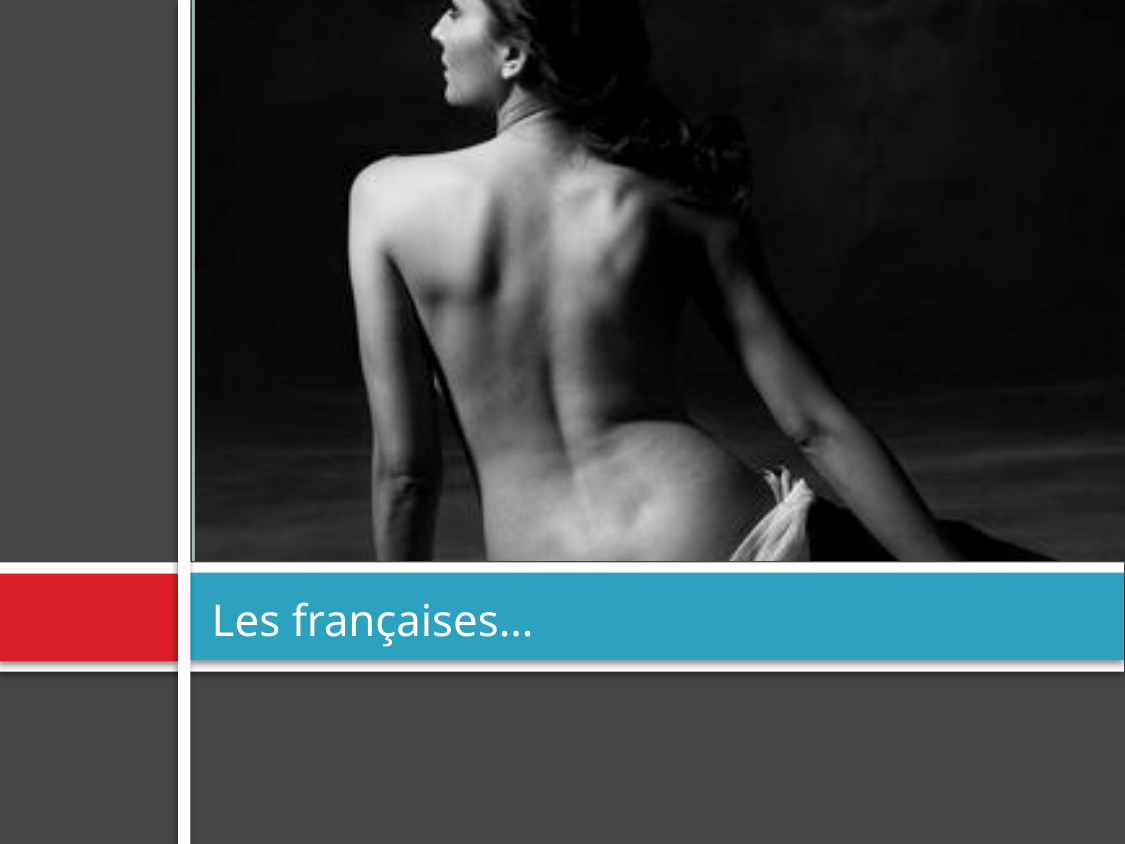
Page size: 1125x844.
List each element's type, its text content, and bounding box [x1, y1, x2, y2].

picture [191, 0, 1125, 562]
title Les françaises… [196, 581, 1097, 657]
